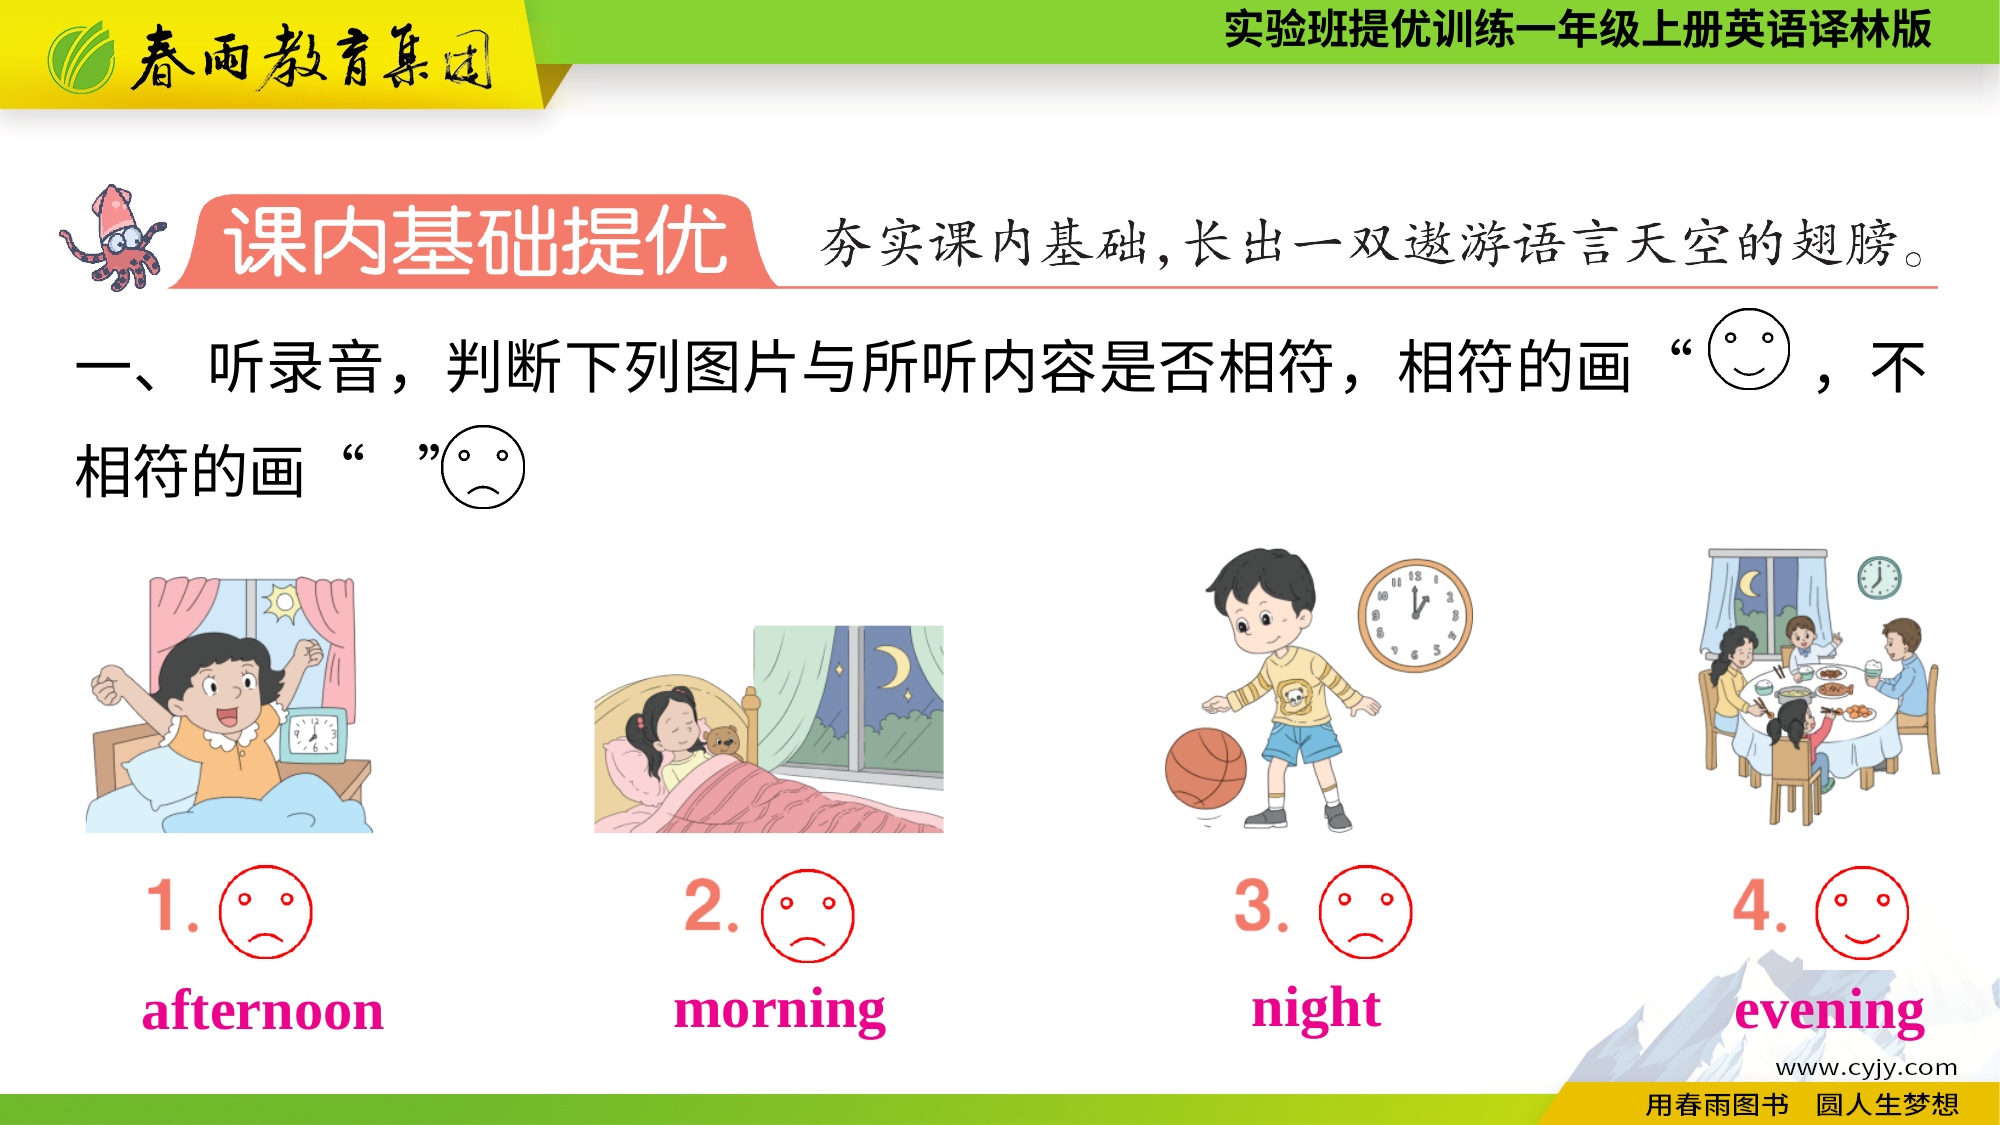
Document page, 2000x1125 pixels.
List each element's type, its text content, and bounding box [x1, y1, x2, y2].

text_box night [1237, 982, 1397, 1046]
text_box afternoon [127, 982, 401, 1049]
picture [0, 0, 2000, 1125]
text_box evening [1720, 982, 1942, 1048]
list 一、 听录音，判断下列图片与所听内容是否相符，相符的画“ ”，不相符的画“ ”。 [59, 298, 1944, 502]
text_box morning [658, 982, 903, 1047]
